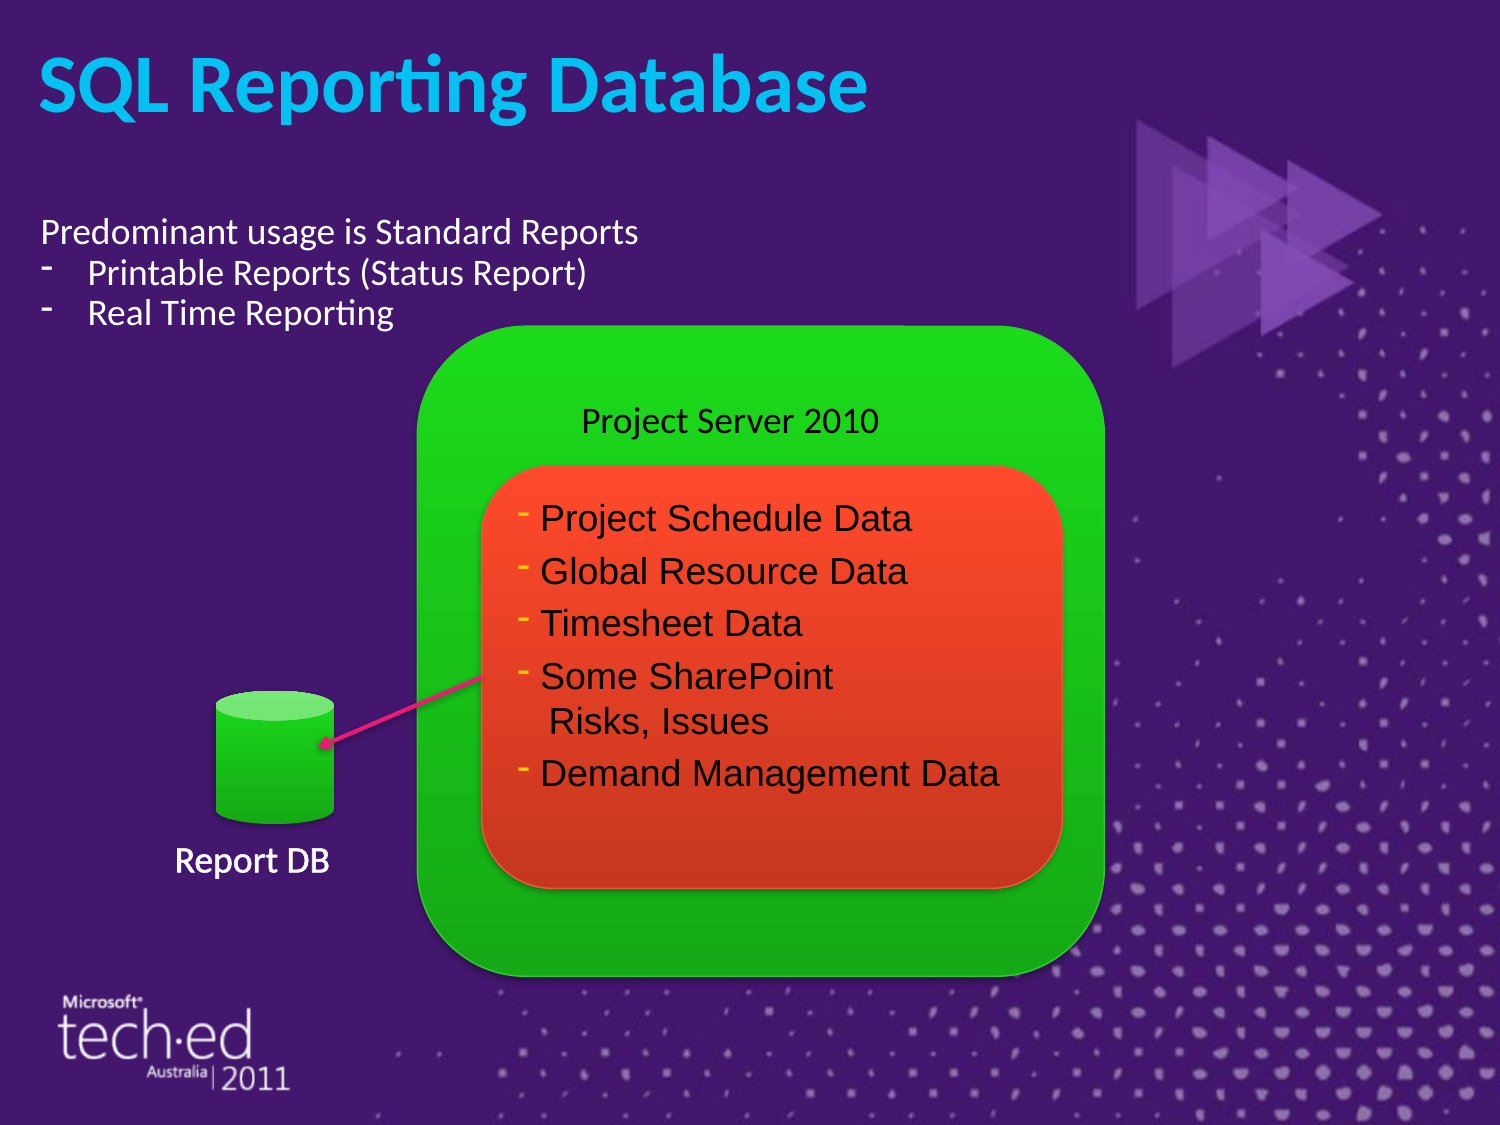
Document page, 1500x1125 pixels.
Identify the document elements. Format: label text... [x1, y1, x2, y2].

text_box [215, 690, 334, 825]
text_box Project Server 2010 [558, 388, 964, 449]
text_box Predominant usage is Standard Reports Printable Reports (Status Report) Real Time Reporting [40, 212, 640, 334]
picture [0, 0, 1500, 1125]
text_box [416, 325, 1106, 978]
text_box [317, 676, 482, 748]
text_box SQL Reporting Database [23, 37, 1500, 138]
text_box Project Schedule Data Global Resource Data Timesheet Data Some SharePoint Risks, Issues Demand Management Data [480, 465, 1064, 890]
text_box Report DB [160, 827, 385, 888]
